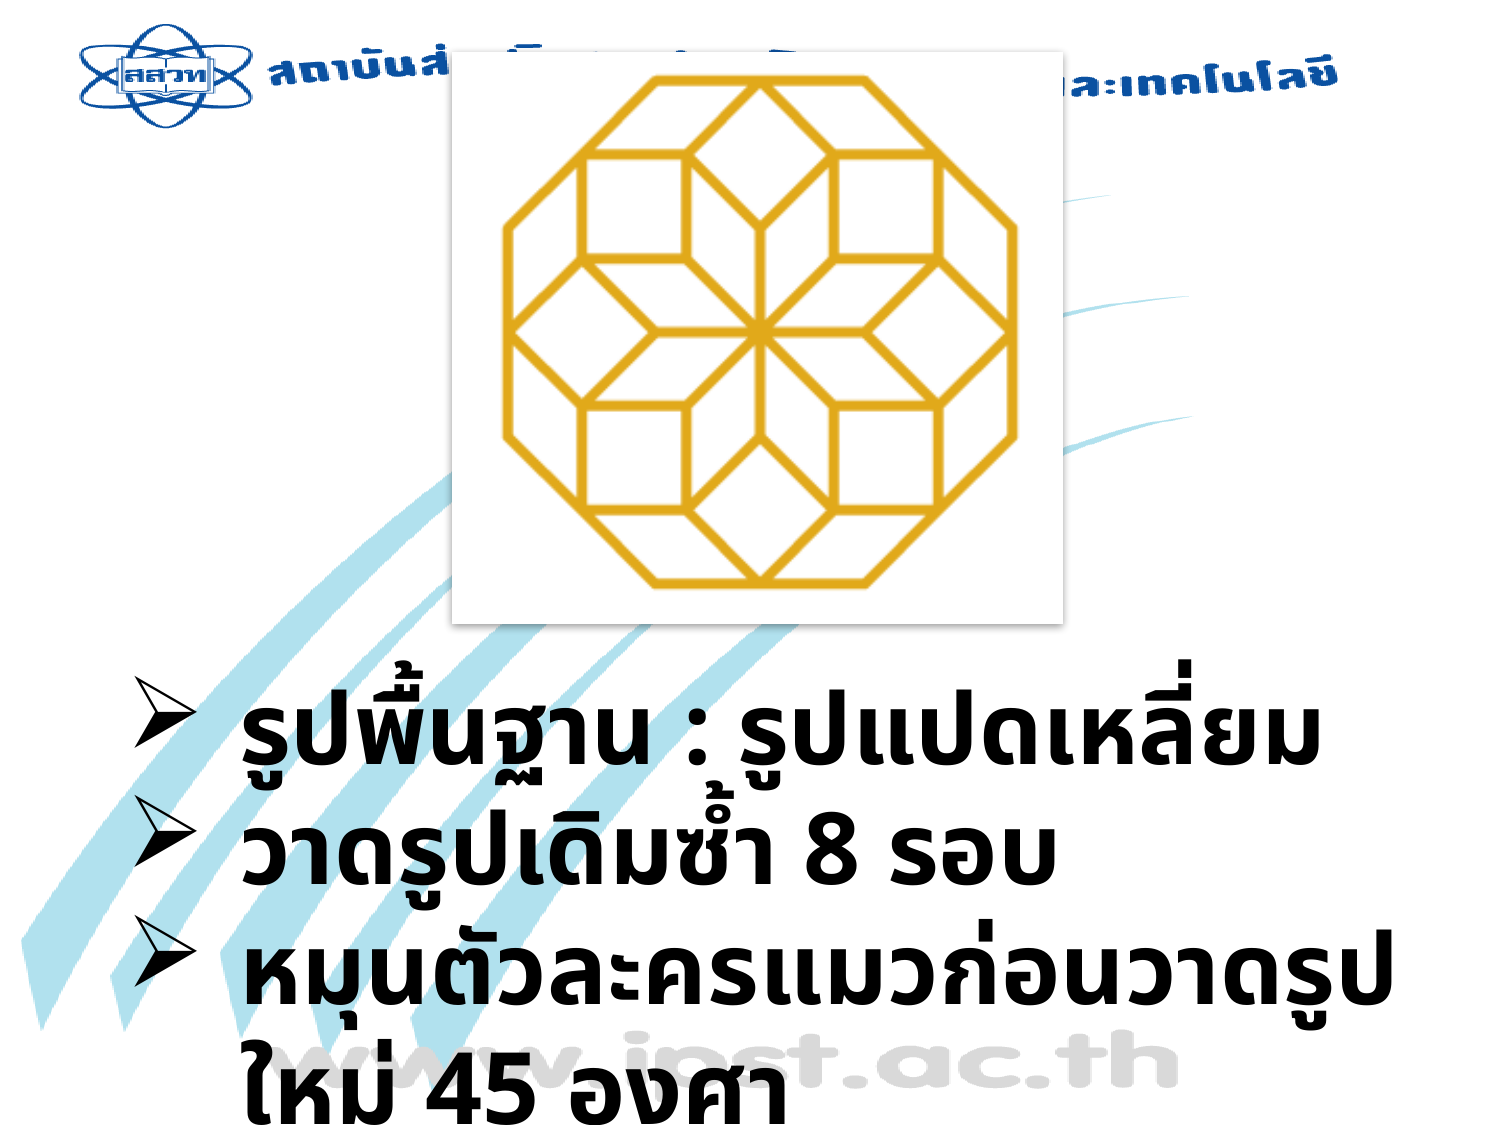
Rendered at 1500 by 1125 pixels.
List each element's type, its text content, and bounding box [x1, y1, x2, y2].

picture [0, 0, 1500, 1125]
text_box รูปพื้นฐาน : รูปแปดเหลี่ยม วาดรูปเดิมซ้ำ 8 รอบ หมุนตัวละครแมวก่อนวาดรูปใหม่ 45 องศา [112, 656, 1424, 1125]
